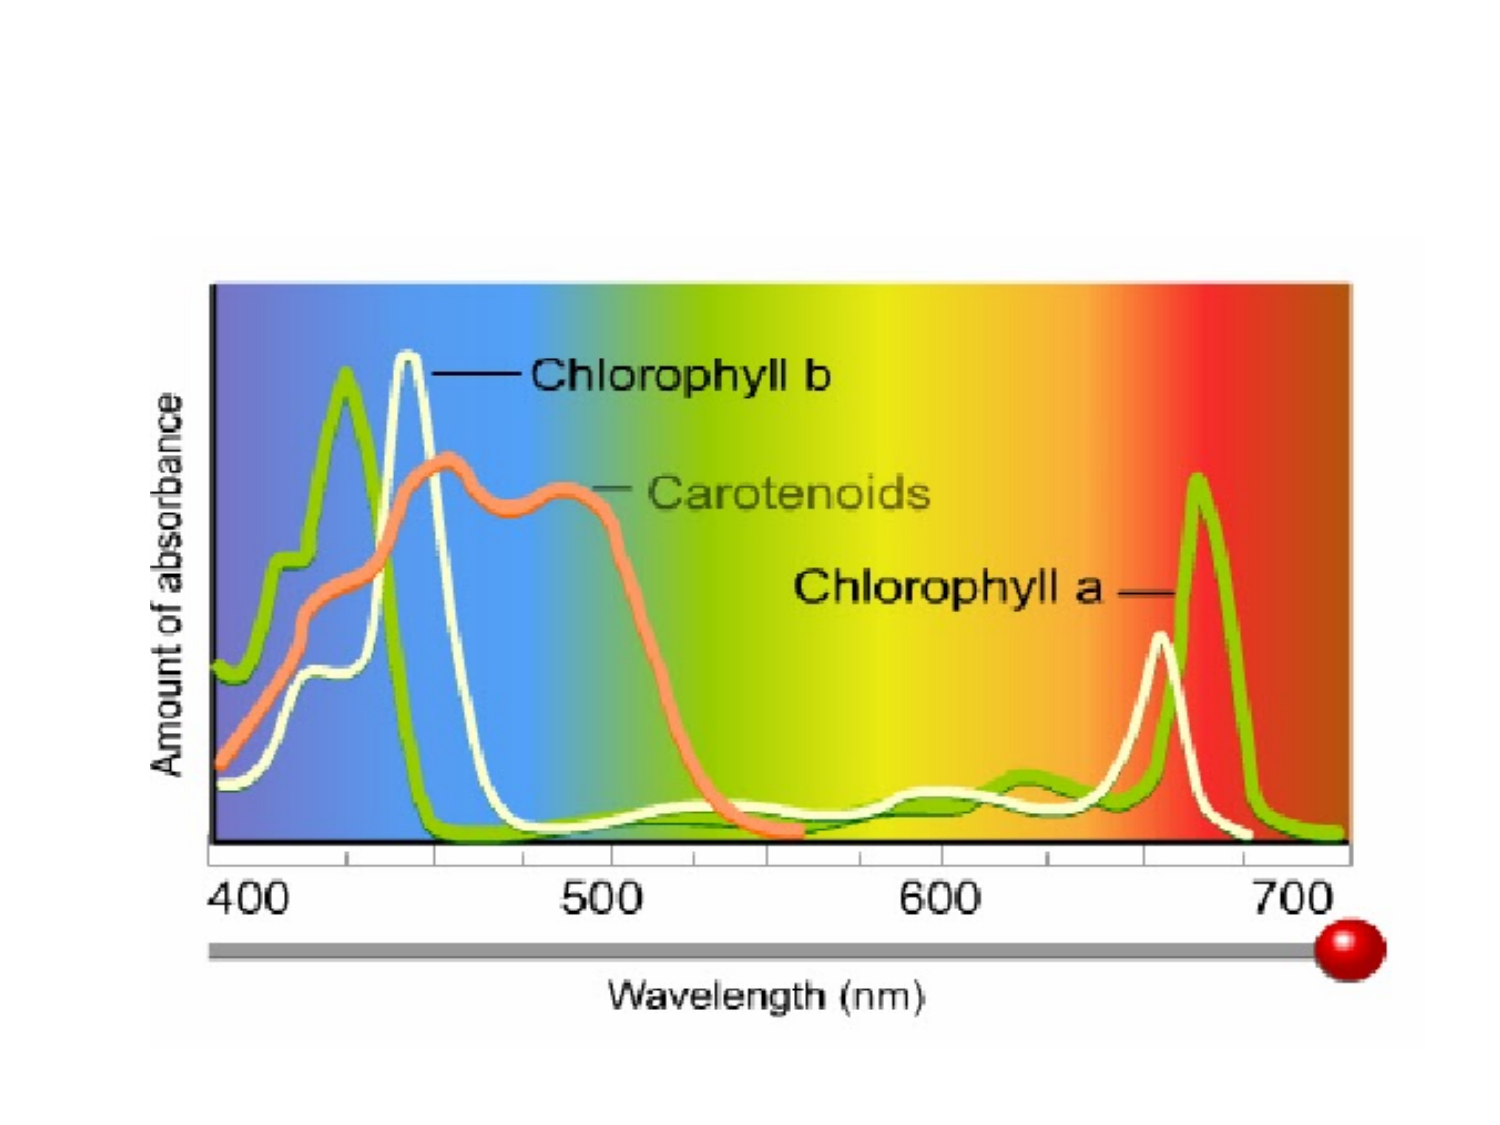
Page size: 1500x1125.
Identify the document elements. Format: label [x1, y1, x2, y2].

list [149, 237, 1426, 1051]
